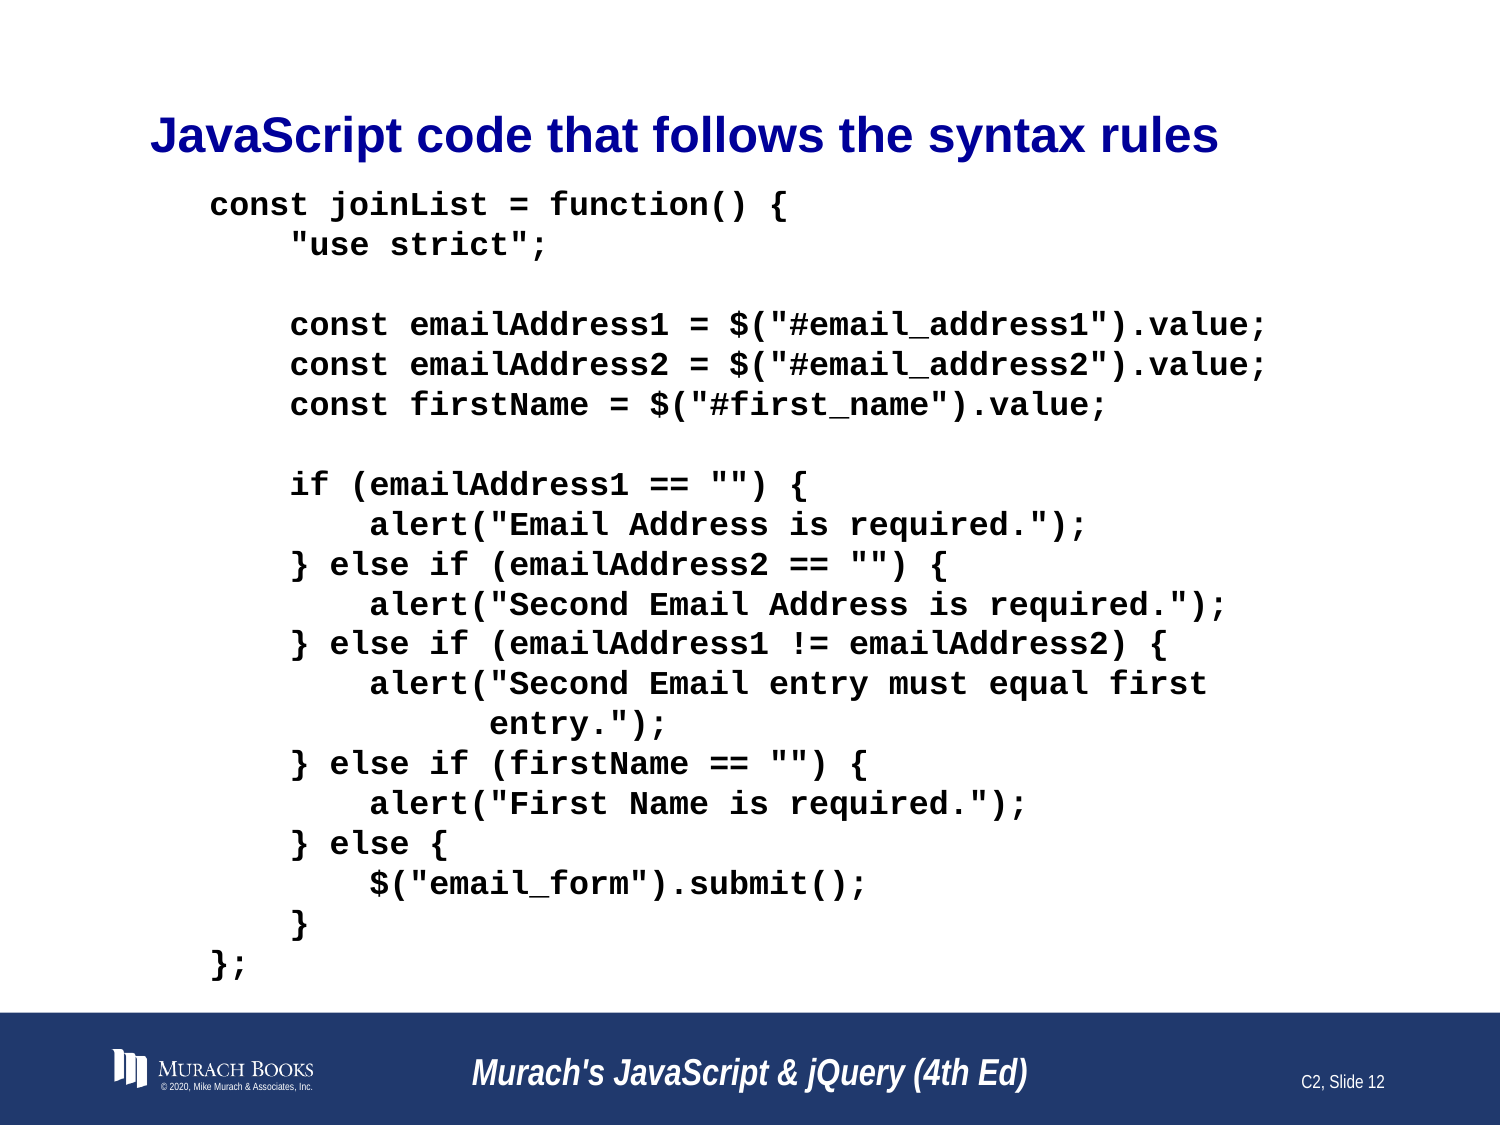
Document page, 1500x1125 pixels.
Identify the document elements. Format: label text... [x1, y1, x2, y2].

slide_number C2, Slide 12 [1087, 1025, 1400, 1100]
list const joinList = function() { "use strict"; const emailAddress1 = $("#email_address1").value; const emailAddress2 = $("#email_address2").value; const firstName = $("#first_name").value; if (emailAddress1 == "") { alert("Email Address is required."); } else if (emailAddress2 == "") { alert("Second Email Address is required."); } else if (emailAddress1 != emailAddress2) { alert("Second Email entry must equal first entry."); } else if (firstName == "") { alert("First Name is required."); } else { $("email_form").submit(); } }; [137, 174, 1350, 975]
title JavaScript code that follows the syntax rules [150, 102, 1350, 164]
slide_number Murach's JavaScript & jQuery (4th Ed) [463, 1025, 1050, 1100]
footer © 2020, Mike Murach & Associates, Inc. [12, 1025, 463, 1100]
